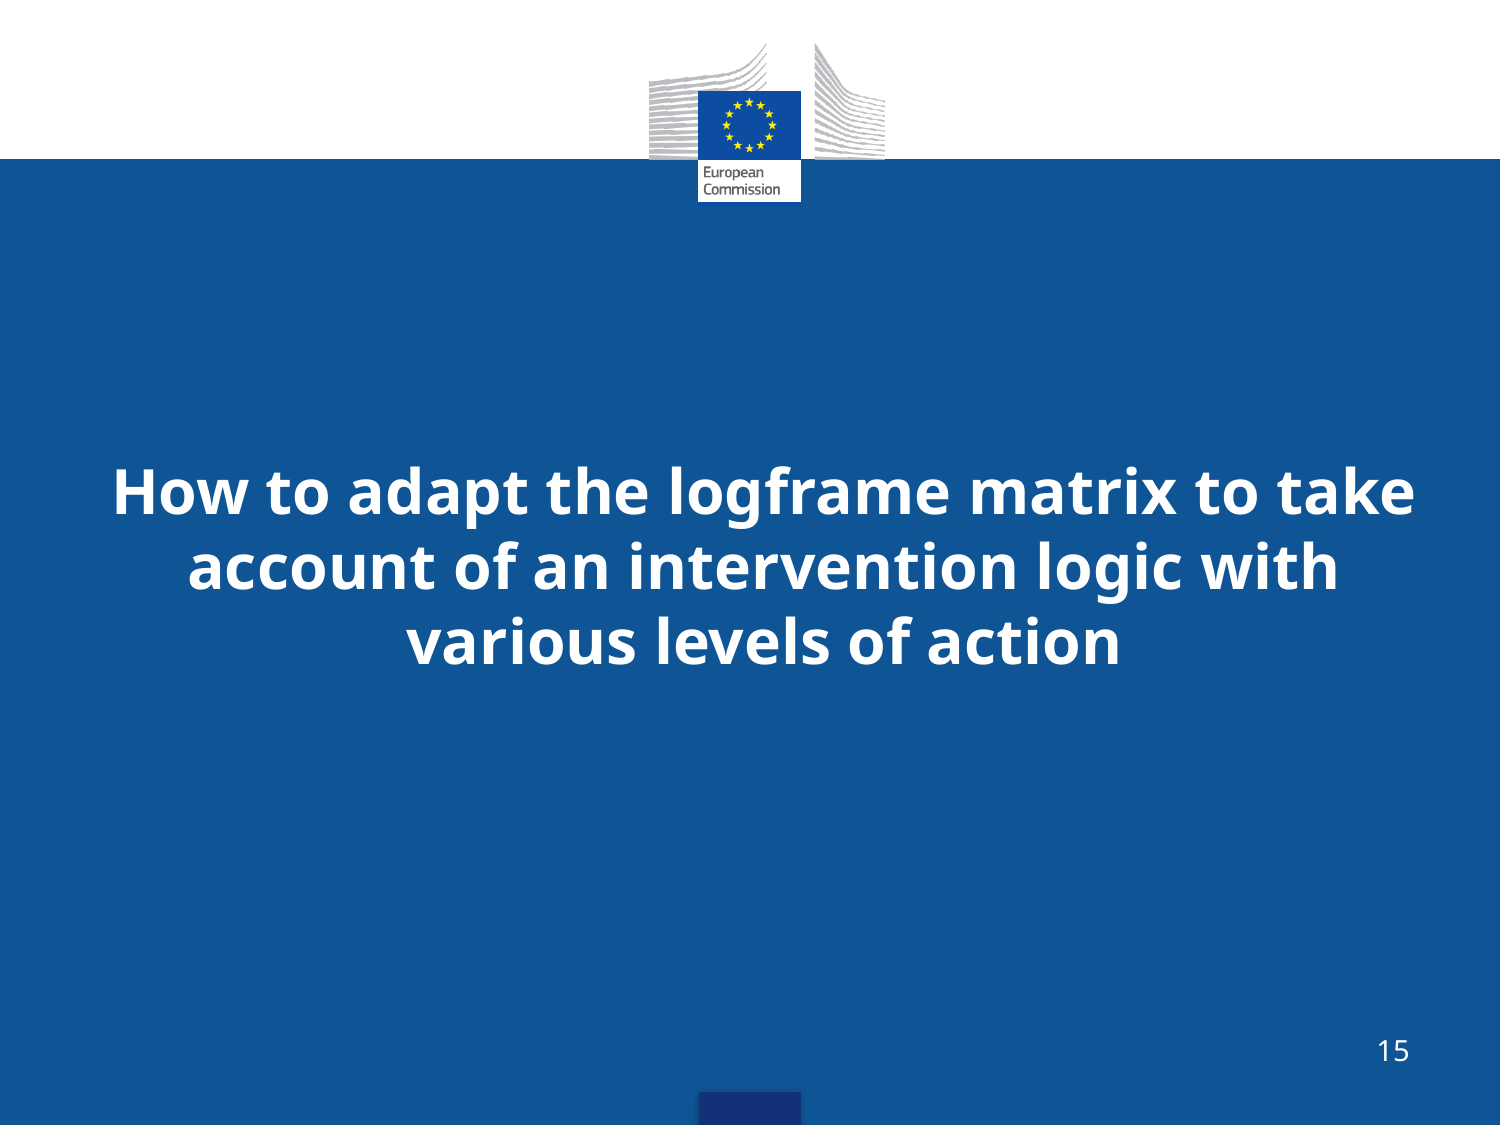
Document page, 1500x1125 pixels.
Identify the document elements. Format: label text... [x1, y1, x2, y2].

subtitle How to adapt the logframe matrix to take account of an intervention logic with various levels of action [64, 444, 1465, 729]
slide_number 15 [1074, 1024, 1426, 1103]
